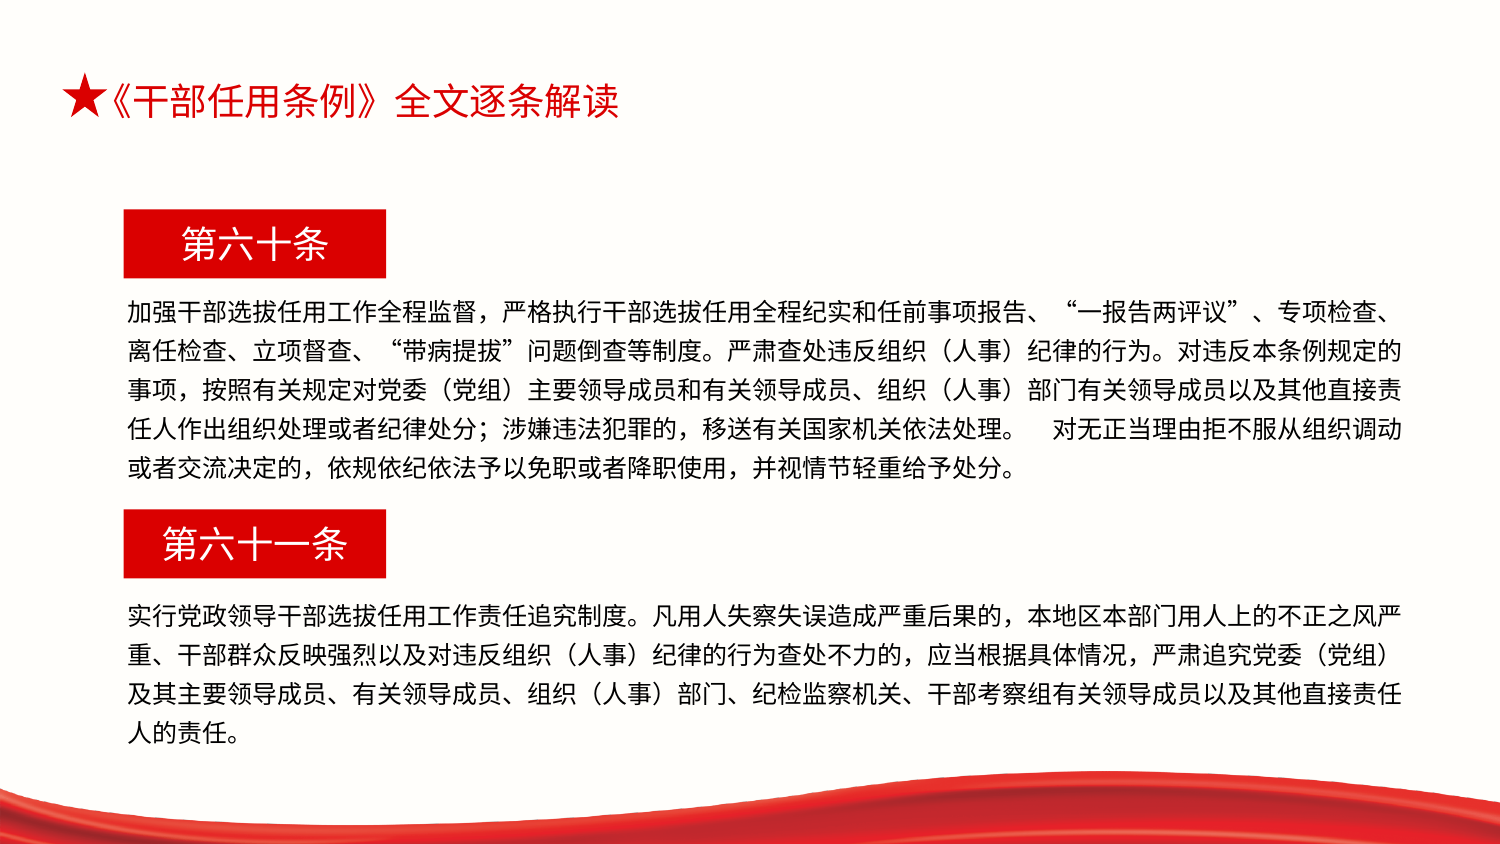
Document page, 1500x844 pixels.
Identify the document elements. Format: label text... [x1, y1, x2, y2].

text_box 加强干部选拔任用工作全程监督，严格执行干部选拔任用全程纪实和任前事项报告、“一报告两评议”、专项检查、离任检查、立项督查、“带病提拔”问题倒查等制度。严肃查处违反组织（人事）纪律的行为。对违反本条例规定的事项，按照有关规定对党委（党组）主要领导成员和有关领导成员、组织（人事）部门有关领导成员以及其他直接责任人作出组织处理或者纪律处分；涉嫌违法犯罪的，移送有关国家机关依法处理。 对无正当理由拒不服从组织调动或者交流决定的，依规依纪依法予以免职或者降职使用，并视情节轻重给予处分。 [112, 280, 1438, 490]
text_box 第六十条 [123, 209, 387, 279]
picture [0, 771, 1500, 844]
text_box 实行党政领导干部选拔任用工作责任追究制度。凡用人失察失误造成严重后果的，本地区本部门用人上的不正之风严重、干部群众反映强烈以及对违反组织（人事）纪律的行为查处不力的，应当根据具体情况，严肃追究党委（党组）及其主要领导成员、有关领导成员、组织（人事）部门、纪检监察机关、干部考察组有关领导成员以及其他直接责任人的责任。 [112, 584, 1425, 755]
text_box 第六十一条 [123, 509, 387, 579]
